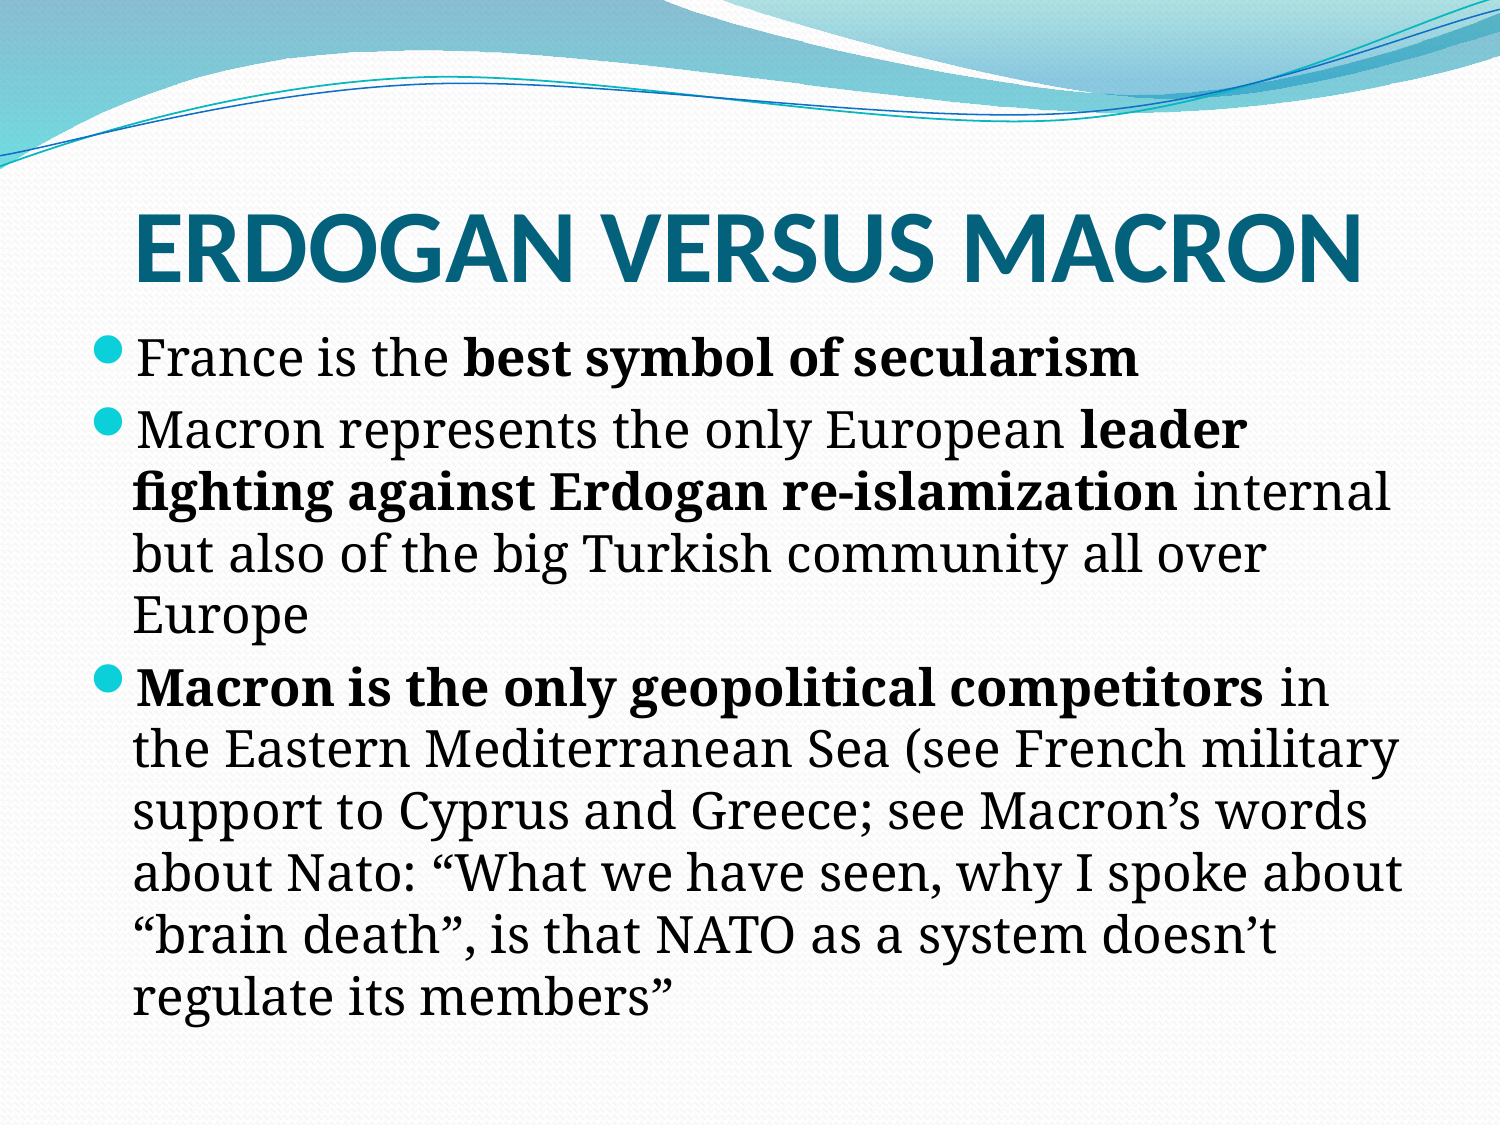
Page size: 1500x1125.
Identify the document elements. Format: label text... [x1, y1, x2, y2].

title ERDOGAN VERSUS MACRON [75, 115, 1425, 303]
list France is the best symbol of secularism Macron represents the only European leader fighting against Erdogan re-islamization internal but also of the big Turkish community all over Europe Macron is the only geopolitical competitors in the Eastern Mediterranean Sea (see French military support to Cyprus and Greece; see Macron’s words about Nato: “What we have seen, why I spoke about “brain death”, is that NATO as a system doesn’t regulate its members” [75, 317, 1425, 1038]
